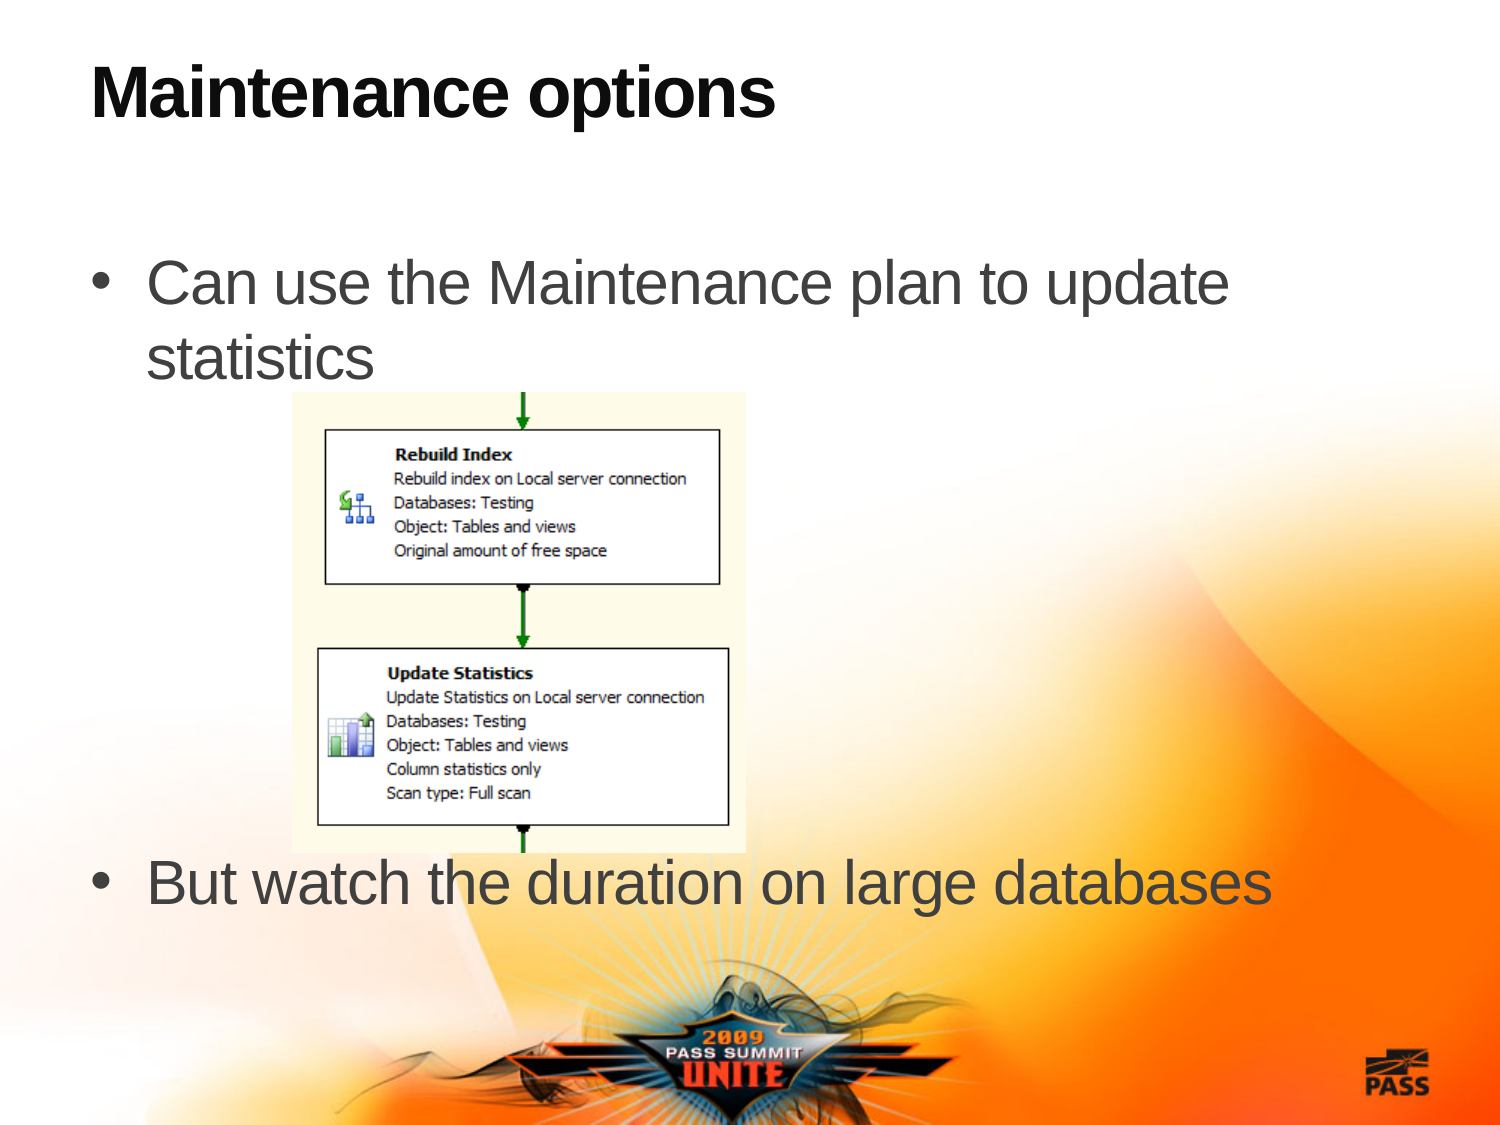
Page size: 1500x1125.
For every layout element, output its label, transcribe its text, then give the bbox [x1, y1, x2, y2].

picture [0, 0, 1500, 1125]
list Can use the Maintenance plan to update statistics But watch the duration on large databases [75, 234, 1425, 988]
title Maintenance options [75, 49, 1425, 223]
footer [74, 1042, 488, 1103]
